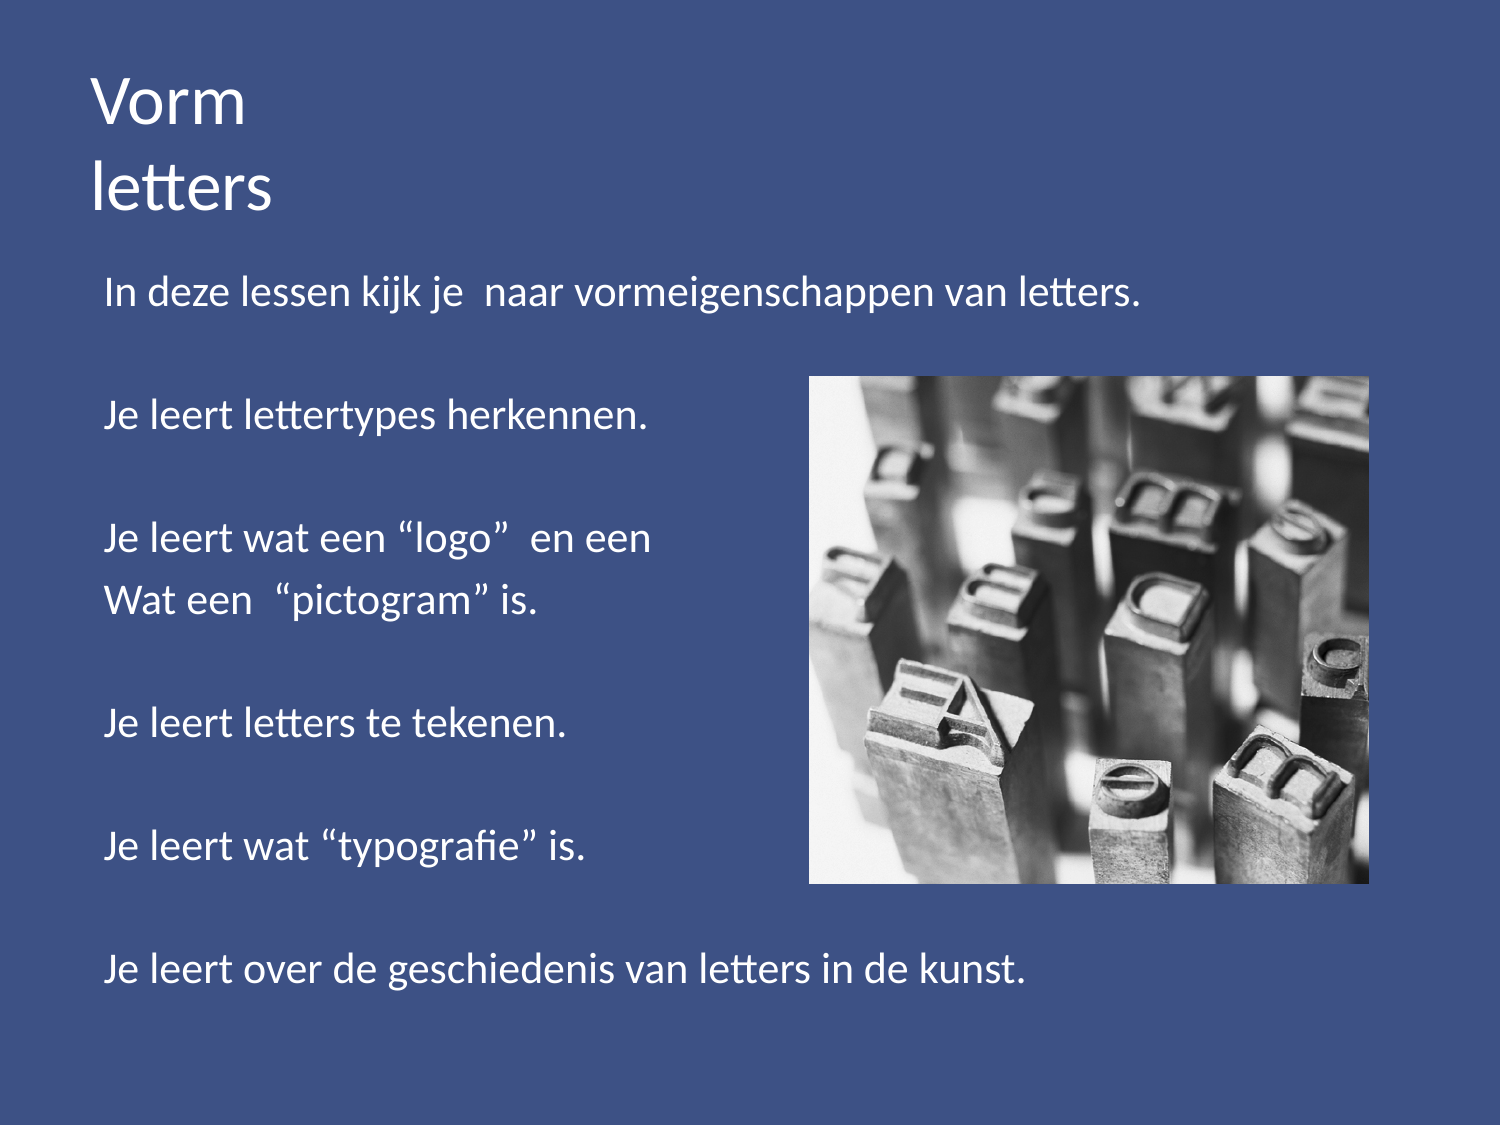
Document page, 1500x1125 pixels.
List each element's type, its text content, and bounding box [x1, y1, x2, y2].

picture [808, 375, 1369, 885]
list In deze lessen kijk je naar vormeigenschappen van letters. Je leert lettertypes herkennen. Je leert wat een “logo” en een Wat een “pictogram” is. Je leert letters te tekenen. Je leert wat “typografie” is. Je leert over de geschiedenis van letters in de kunst. [88, 255, 1425, 1005]
title Vorm letters [75, 45, 1425, 233]
